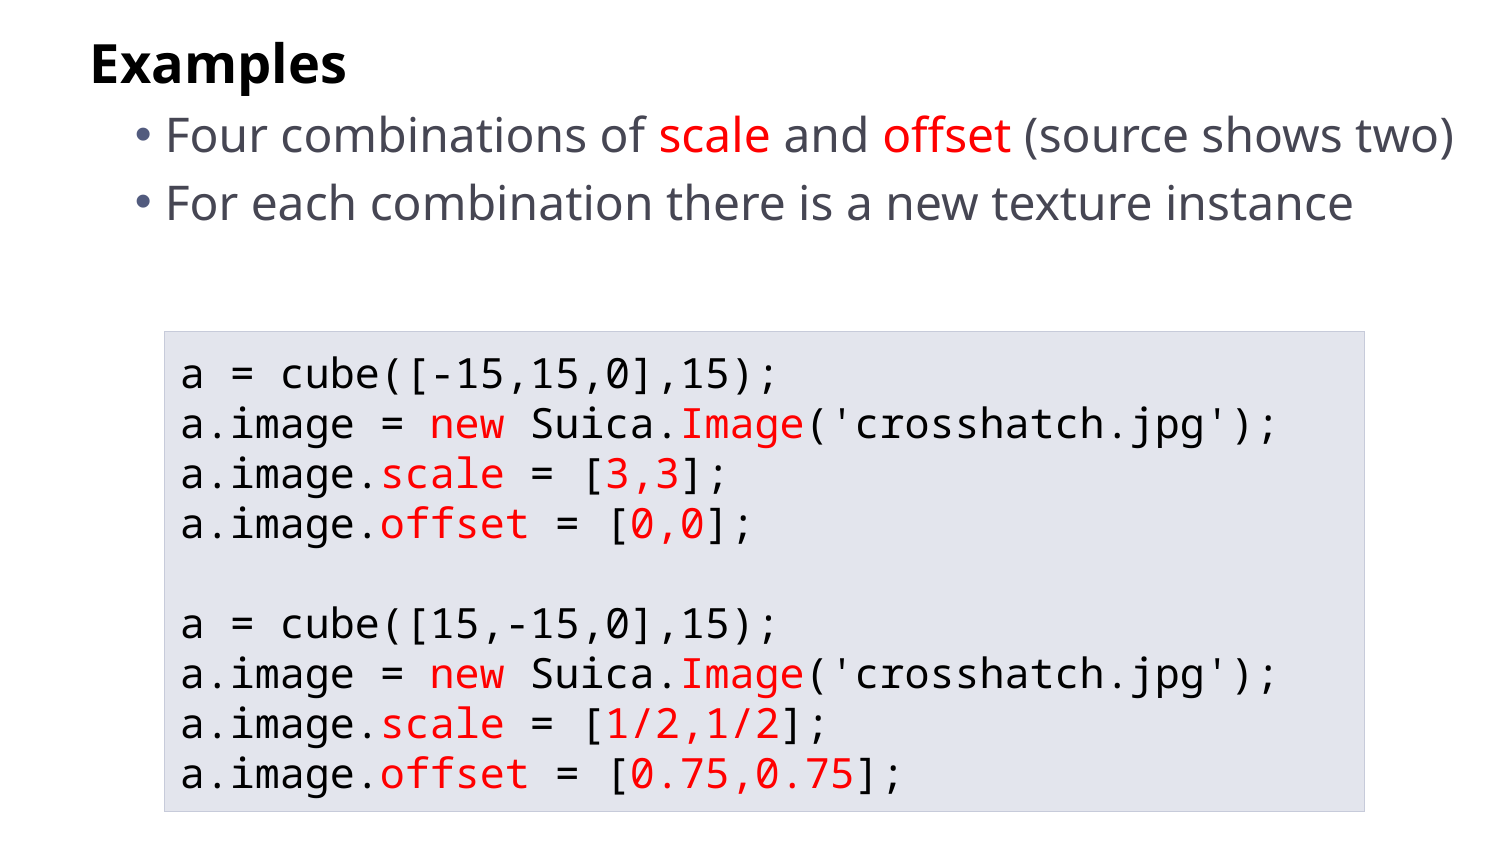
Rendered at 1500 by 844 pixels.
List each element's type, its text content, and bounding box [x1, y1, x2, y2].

text_box a = cube([-15,15,0],15); a.image = new Suica.Image('crosshatch.jpg'); a.image.scale = [3,3]; a.image.offset = [0,0]; a = cube([15,-15,0],15); a.image = new Suica.Image('crosshatch.jpg'); a.image.scale = [1/2,1/2]; a.image.offset = [0.75,0.75]; [164, 331, 1365, 812]
list Examples Four combinations of scale and offset (source shows two) For each combination there is a new texture instance [75, 21, 1475, 835]
